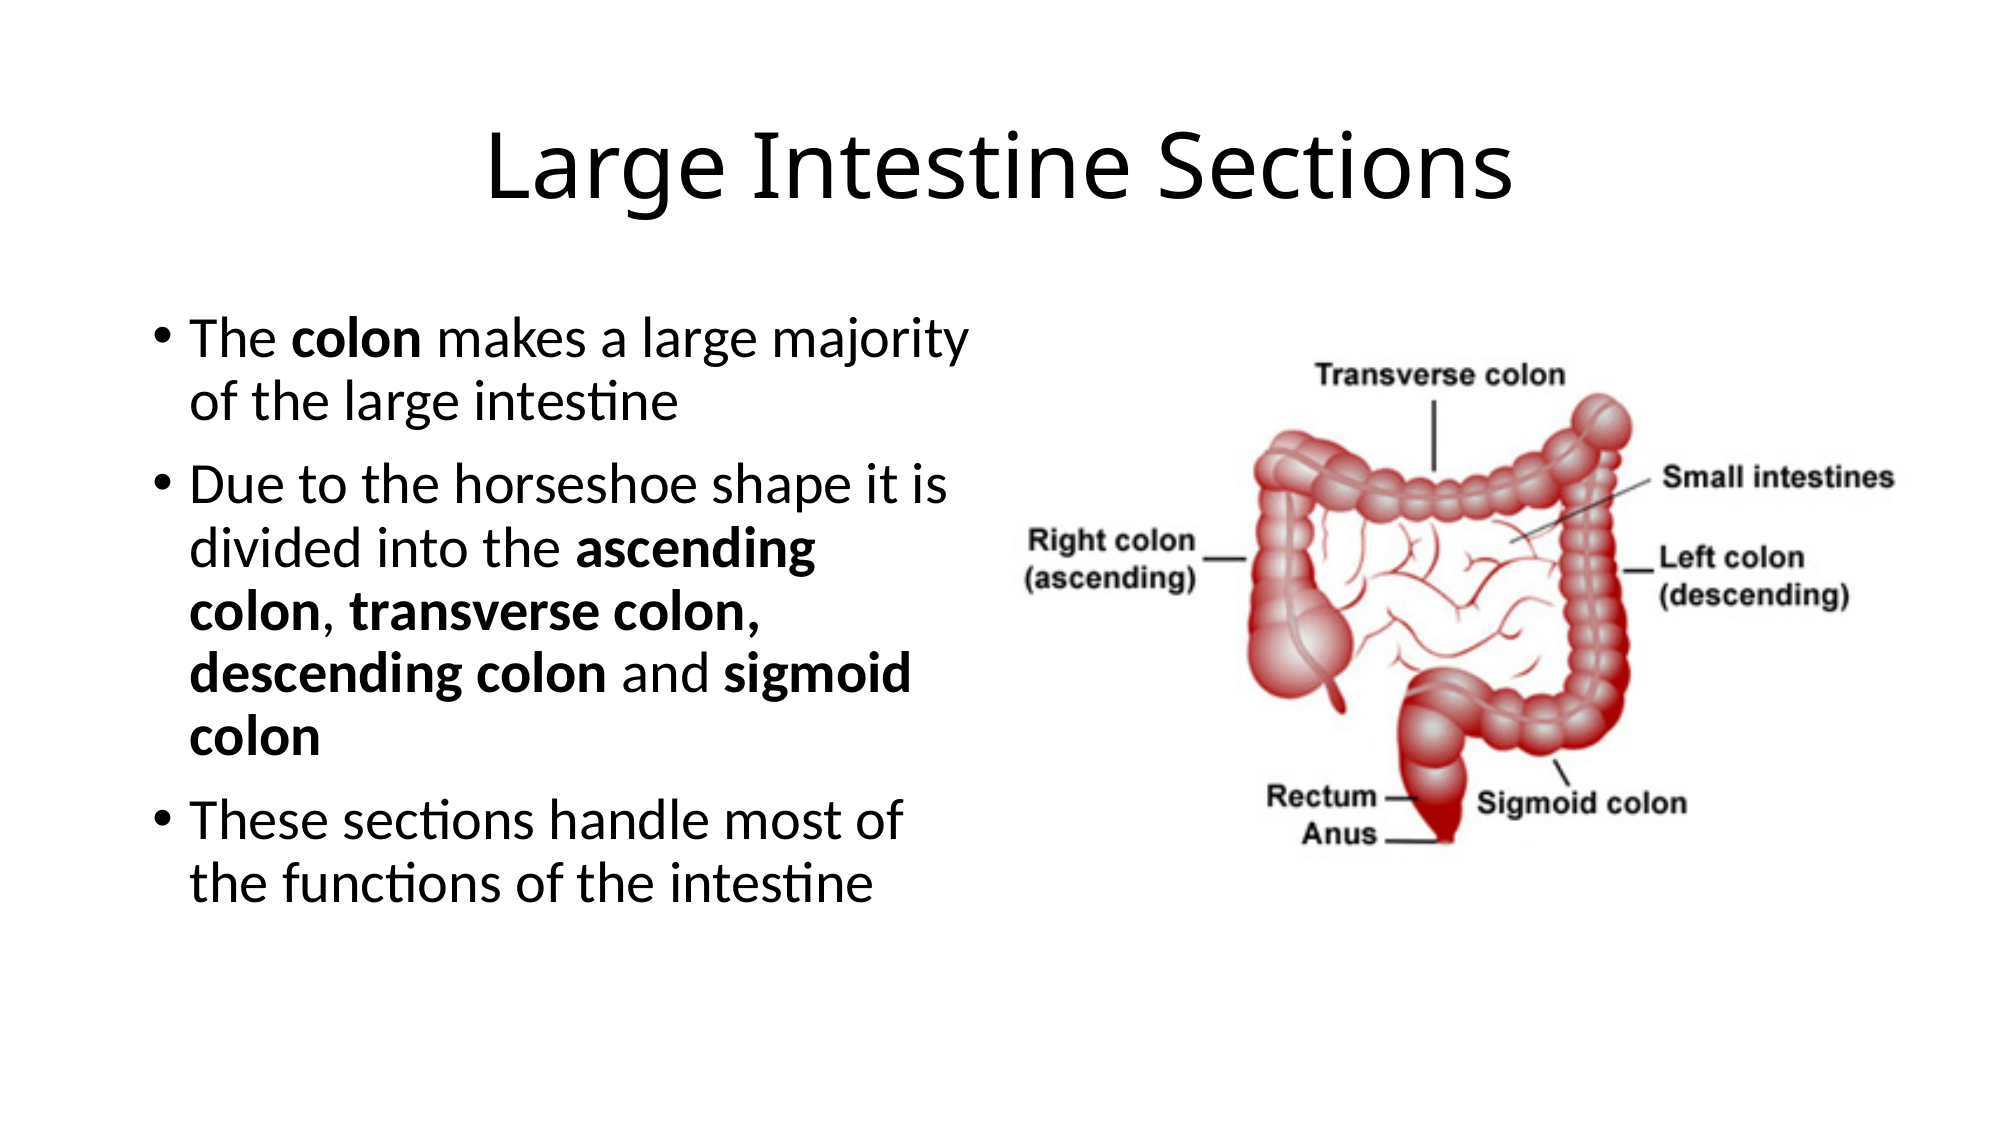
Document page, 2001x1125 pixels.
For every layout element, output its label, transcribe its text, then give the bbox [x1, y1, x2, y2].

list The colon makes a large majority of the large intestine Due to the horseshoe shape it is divided into the ascending colon, transverse colon, descending colon and sigmoid colon These sections handle most of the functions of the intestine [137, 299, 988, 1014]
title Large Intestine Sections [137, 59, 1863, 278]
picture [1013, 319, 1910, 896]
